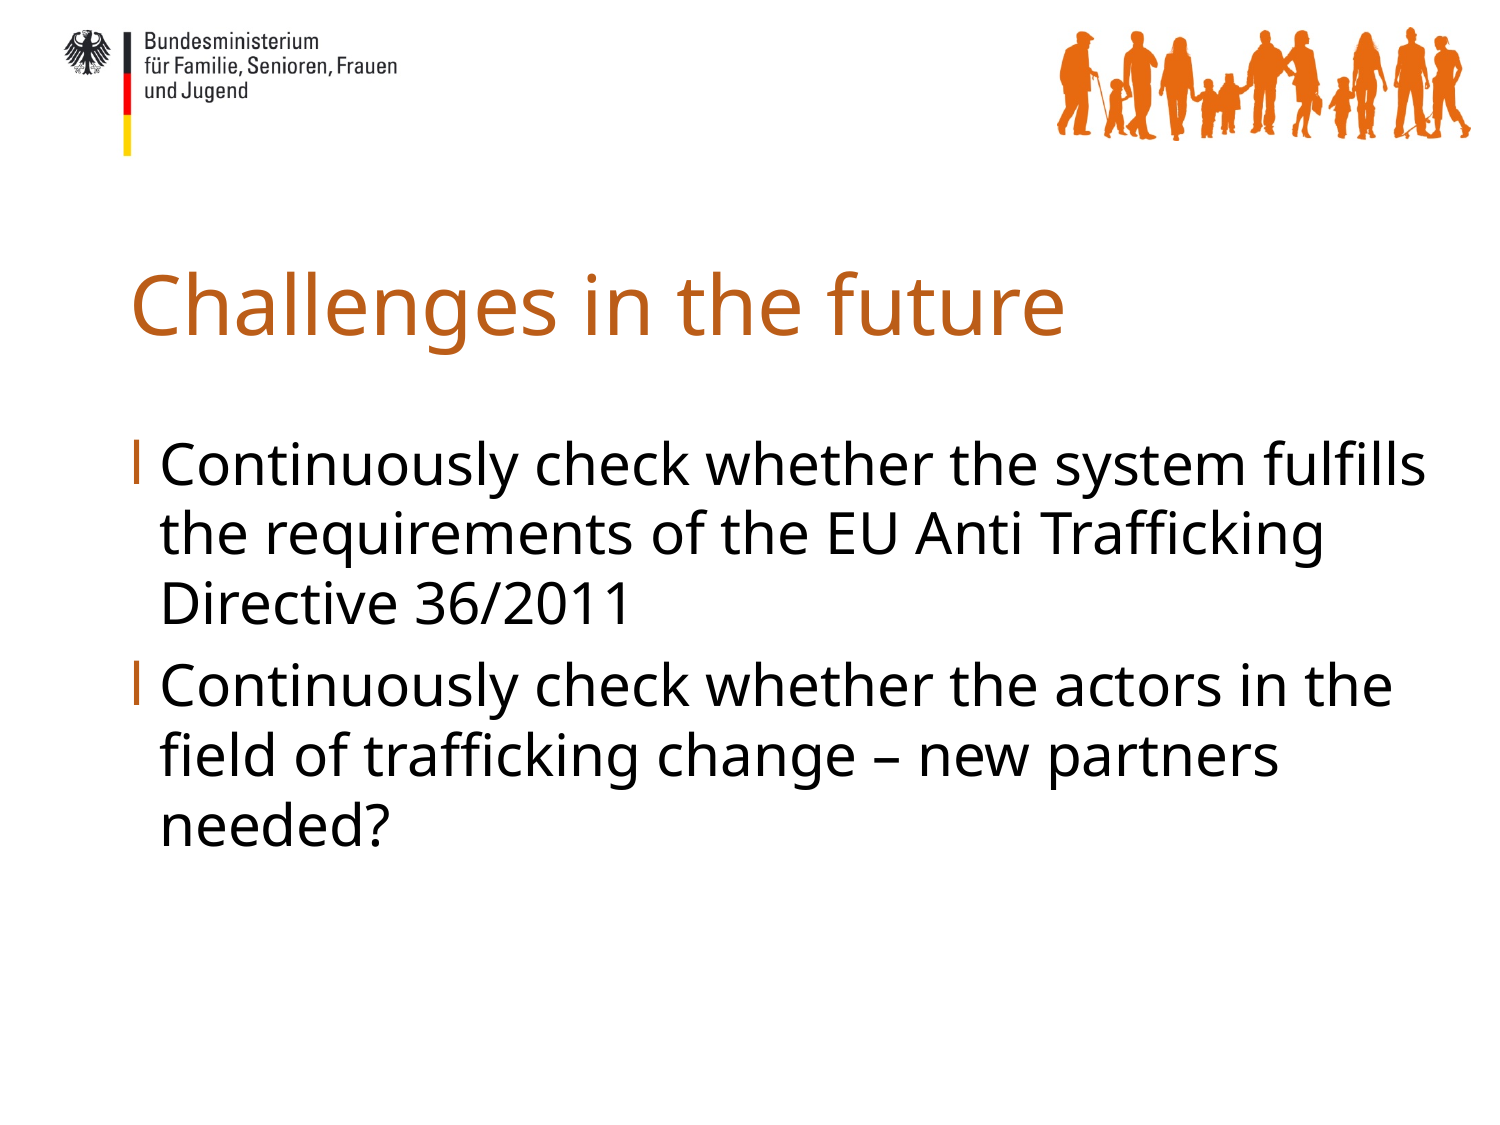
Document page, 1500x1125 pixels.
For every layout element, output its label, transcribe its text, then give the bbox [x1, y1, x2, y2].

picture [29, 27, 455, 197]
title Challenges in the future [123, 207, 1471, 396]
list Continuously check whether the system fulfills the requirements of the EU Anti Trafficking Directive 36/2011 Continuously check whether the actors in the field of trafficking change – new partners needed? [123, 420, 1471, 1059]
picture [1057, 27, 1471, 141]
